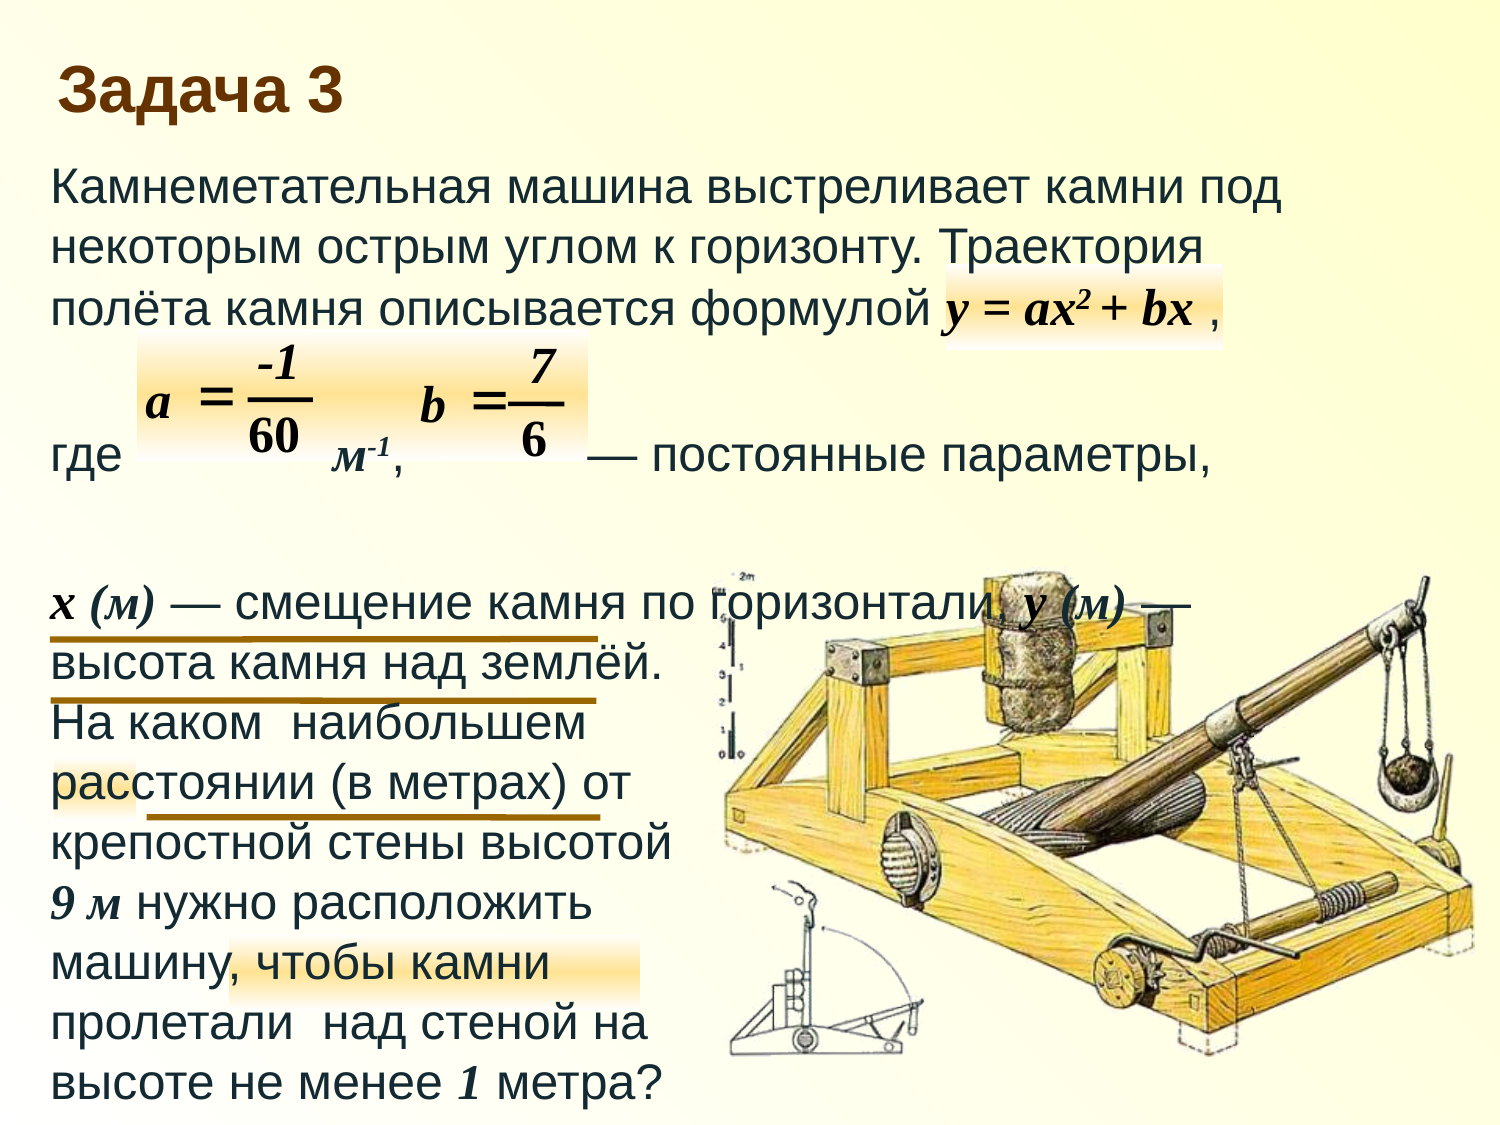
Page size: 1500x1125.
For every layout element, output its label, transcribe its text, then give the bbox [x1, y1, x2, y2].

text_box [419, 330, 565, 468]
picture [712, 567, 1476, 1057]
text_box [145, 326, 313, 464]
text_box Камнеметательная машина выстреливает камни под некоторым острым углом к горизонту. Траектория полёта камня описывается формулой y = ax2 + bx , где м-1, — постоянные параметры, x (м) — смещение камня по горизонтали, y (м) — высота камня над землёй. На каком наибольшем расстоянии (в метрах) от крепостной стены высотой 9 м нужно расположить машину, чтобы камни пролетали над стеной на высоте не менее 1 метра? [50, 146, 1298, 1117]
text_box Задача 3 [42, 38, 360, 133]
